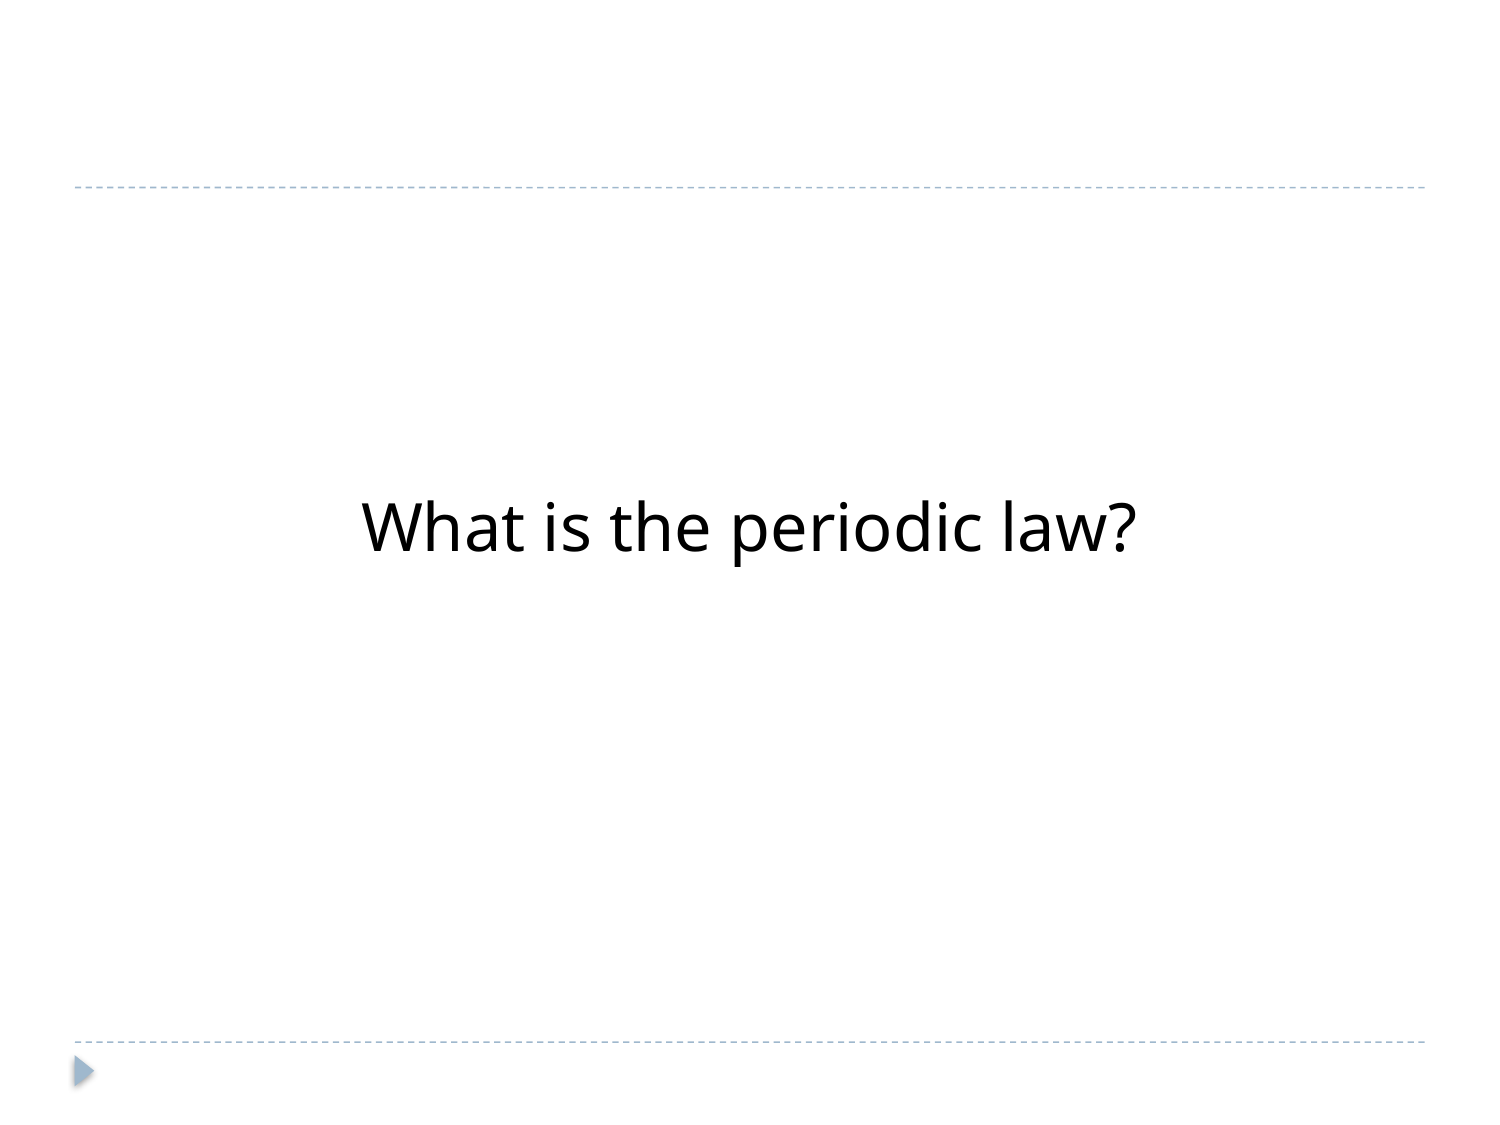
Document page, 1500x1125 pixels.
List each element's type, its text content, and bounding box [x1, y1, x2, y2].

list What is the periodic law? [75, 200, 1425, 1010]
